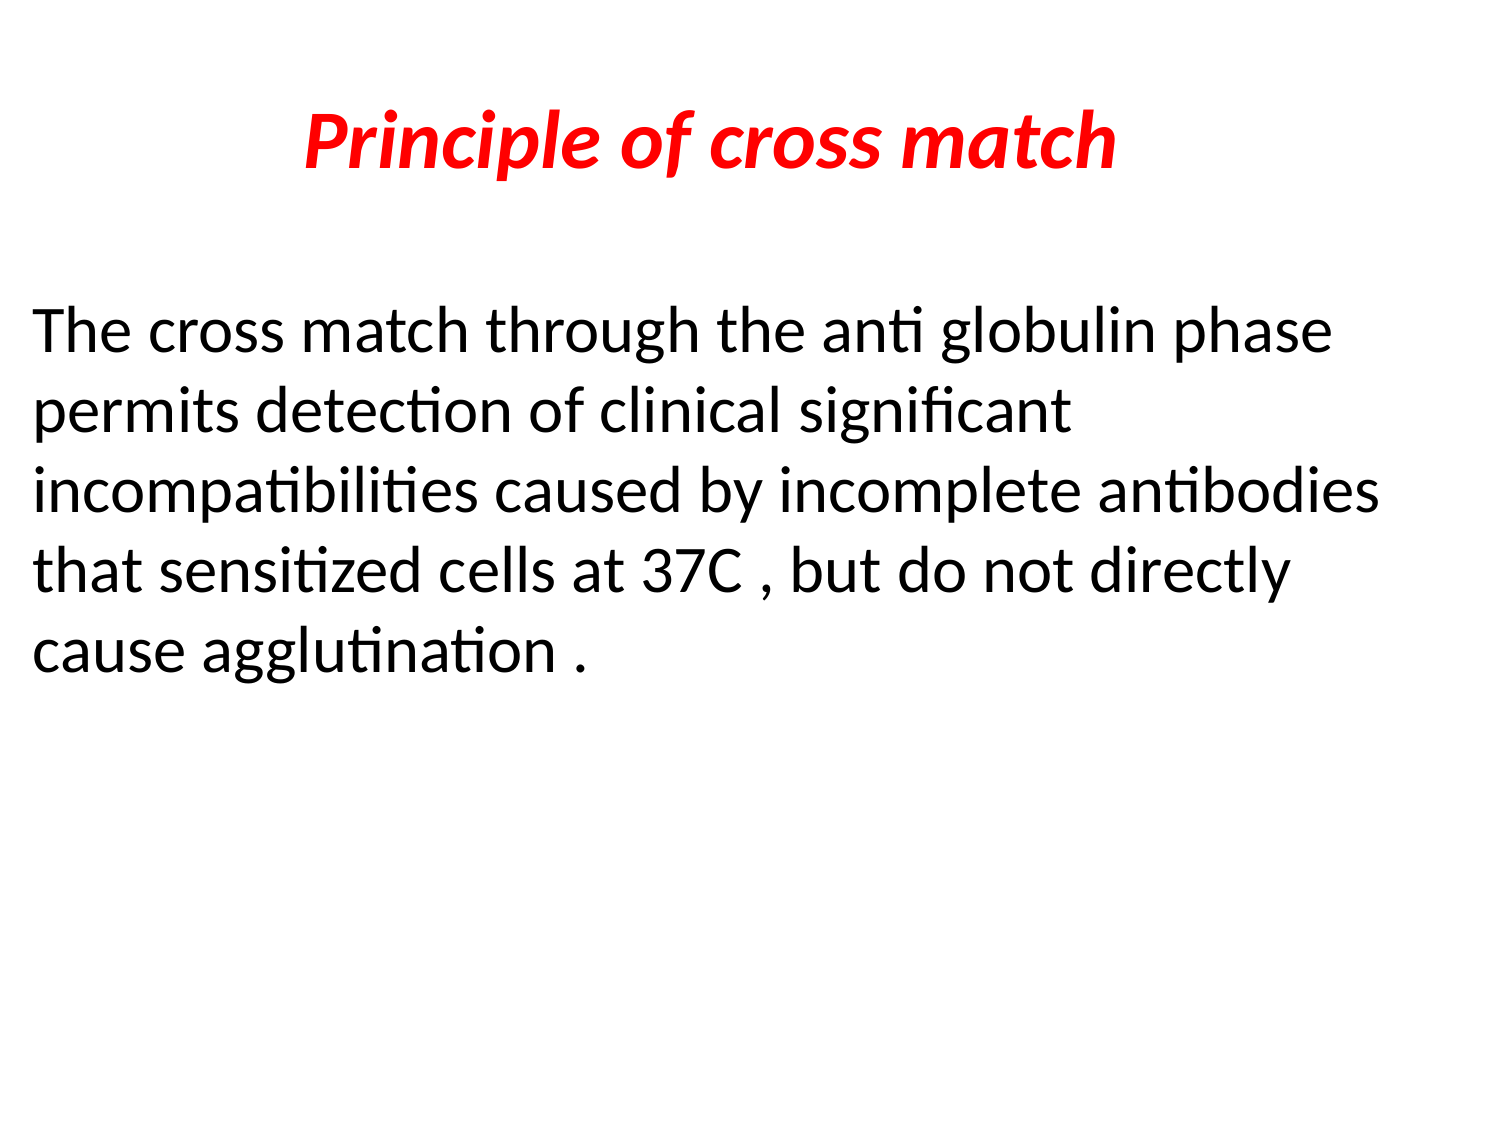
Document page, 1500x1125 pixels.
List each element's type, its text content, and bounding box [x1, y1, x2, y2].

text_box Principle of cross match The cross match through the anti globulin phase permits detection of clinical significant incompatibilities caused by incomplete antibodies that sensitized cells at 37C , but do not directly cause agglutination . [17, 78, 1424, 693]
